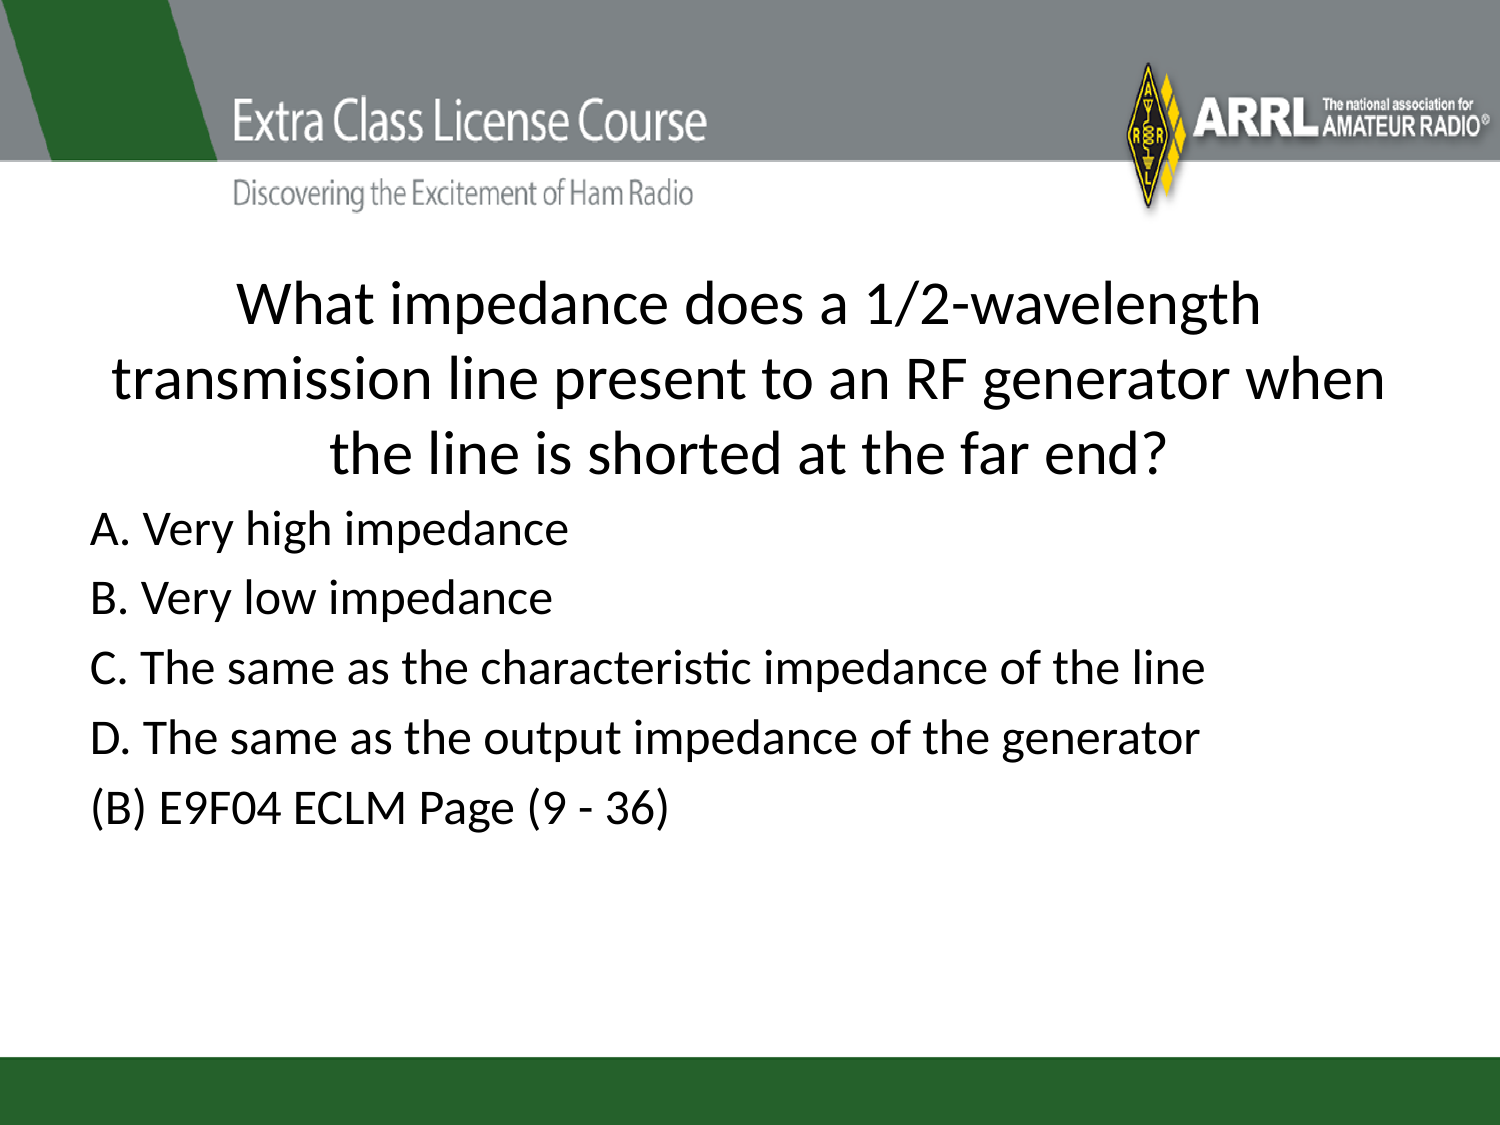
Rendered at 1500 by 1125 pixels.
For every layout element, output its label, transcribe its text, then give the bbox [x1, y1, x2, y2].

picture [0, 0, 1500, 1125]
list A. Very high impedance B. Very low impedance C. The same as the characteristic impedance of the line D. The same as the output impedance of the generator (B) E9F04 ECLM Page (9 - 36) [75, 487, 1425, 1005]
title What impedance does a 1/2-wavelength transmission line present to an RF generator when the line is shorted at the far end? [75, 254, 1425, 435]
